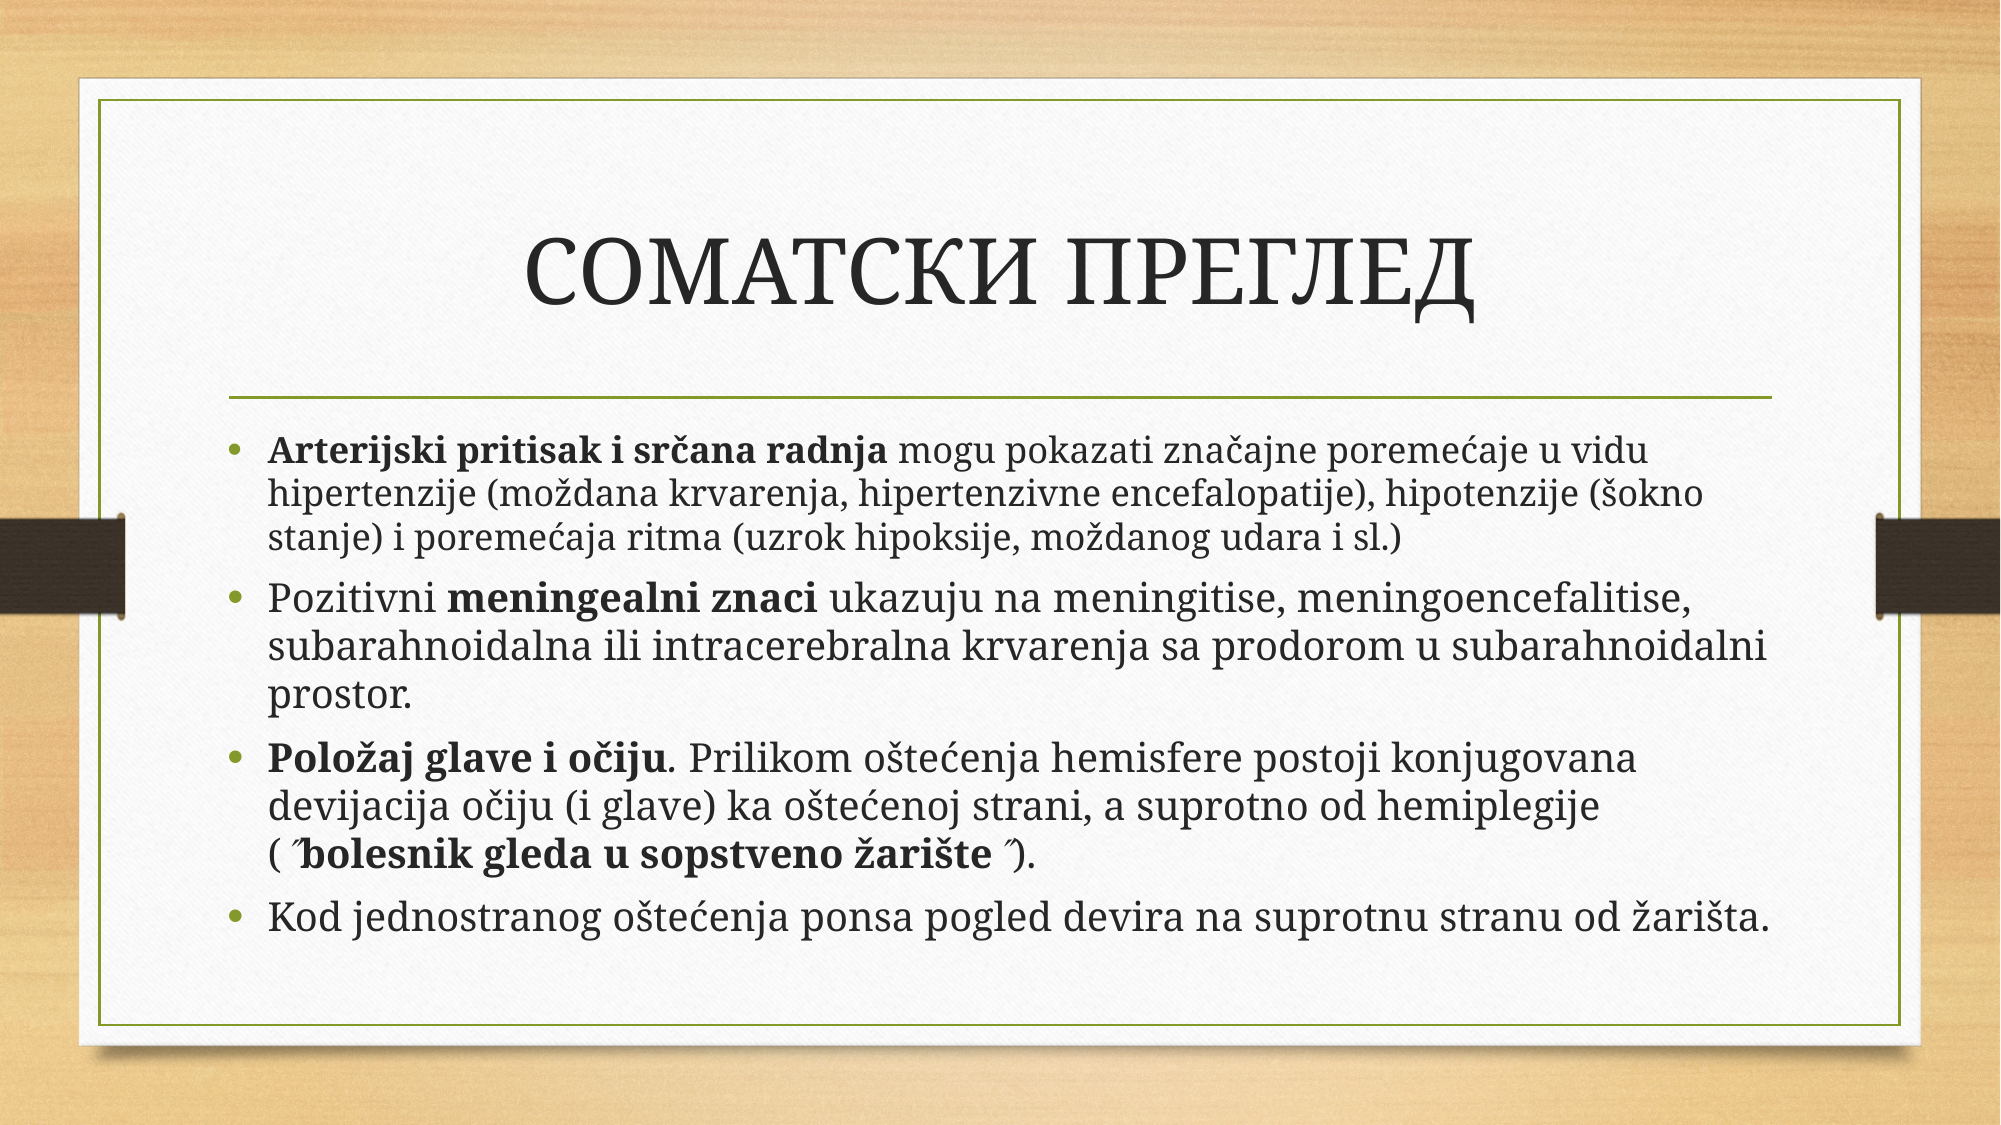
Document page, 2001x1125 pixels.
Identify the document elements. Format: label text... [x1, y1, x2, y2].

title СОМАТСКИ ПРЕГЛЕД [212, 161, 1788, 375]
picture [0, 0, 2001, 1125]
list Arterijski pritisak i srčana radnja mogu pokazati značajne poremećaje u vidu hipertenzije (moždana krvarenja, hipertenzivne encefalopatije), hipotenzije (šokno stanje) i poremećaja ritma (uzrok hipoksije, moždanog udara i sl.) Pozitivni meningealni znaci ukazuju na meningitise, meningoencefalitise, subarahnoidalna ili intracerebralna krvarenja sa prodorom u subarahnoidalni prostor. Položaj glave i očiju. Prilikom oštećenja hemisfere postoji konjugovana devijacija očiju (i glave) ka oštećenoj strani, a suprotno od hemiplegije (bolesnik gleda u sopstveno žarište). Kod jednostranog oštećenja ponsa pogled devira na suprotnu stranu od žarišta. [212, 419, 1788, 964]
